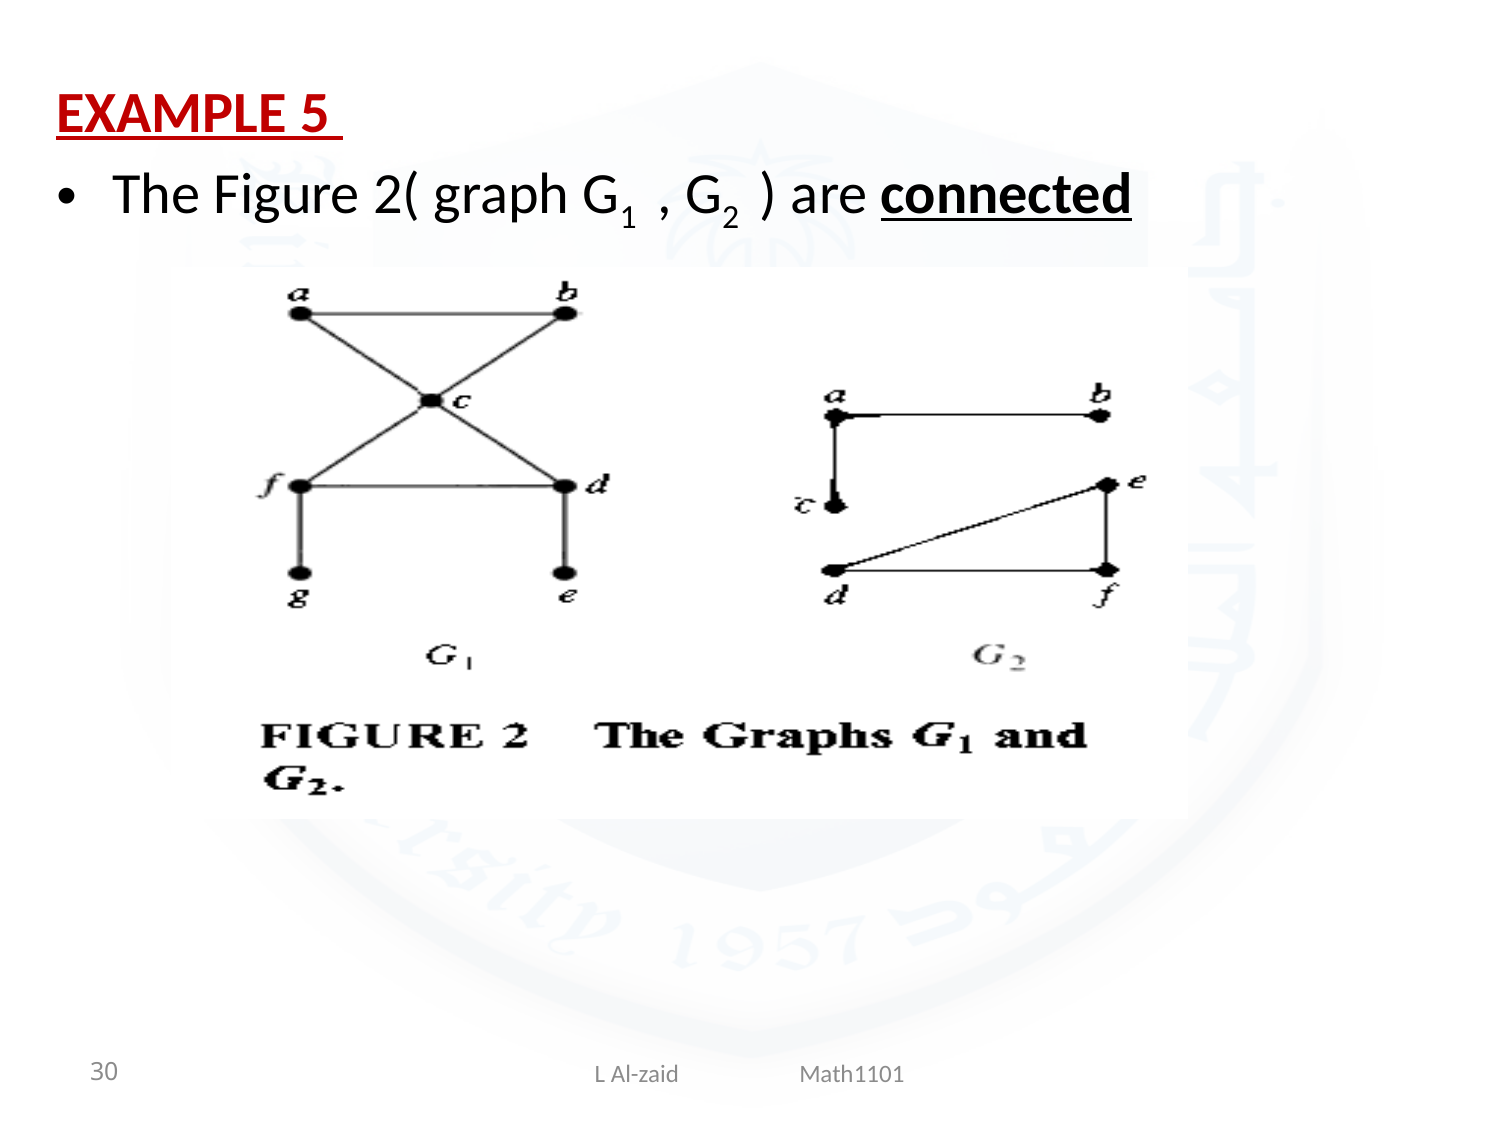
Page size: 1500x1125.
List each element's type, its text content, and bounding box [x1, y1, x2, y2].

slide_number 30 [75, 1042, 425, 1103]
picture [170, 266, 1188, 820]
list EXAMPLE 5 The Figure 2( graph G1 , G2 ) are connected [41, 66, 1459, 1047]
footer L Al-zaid Math1101 [512, 1042, 988, 1103]
